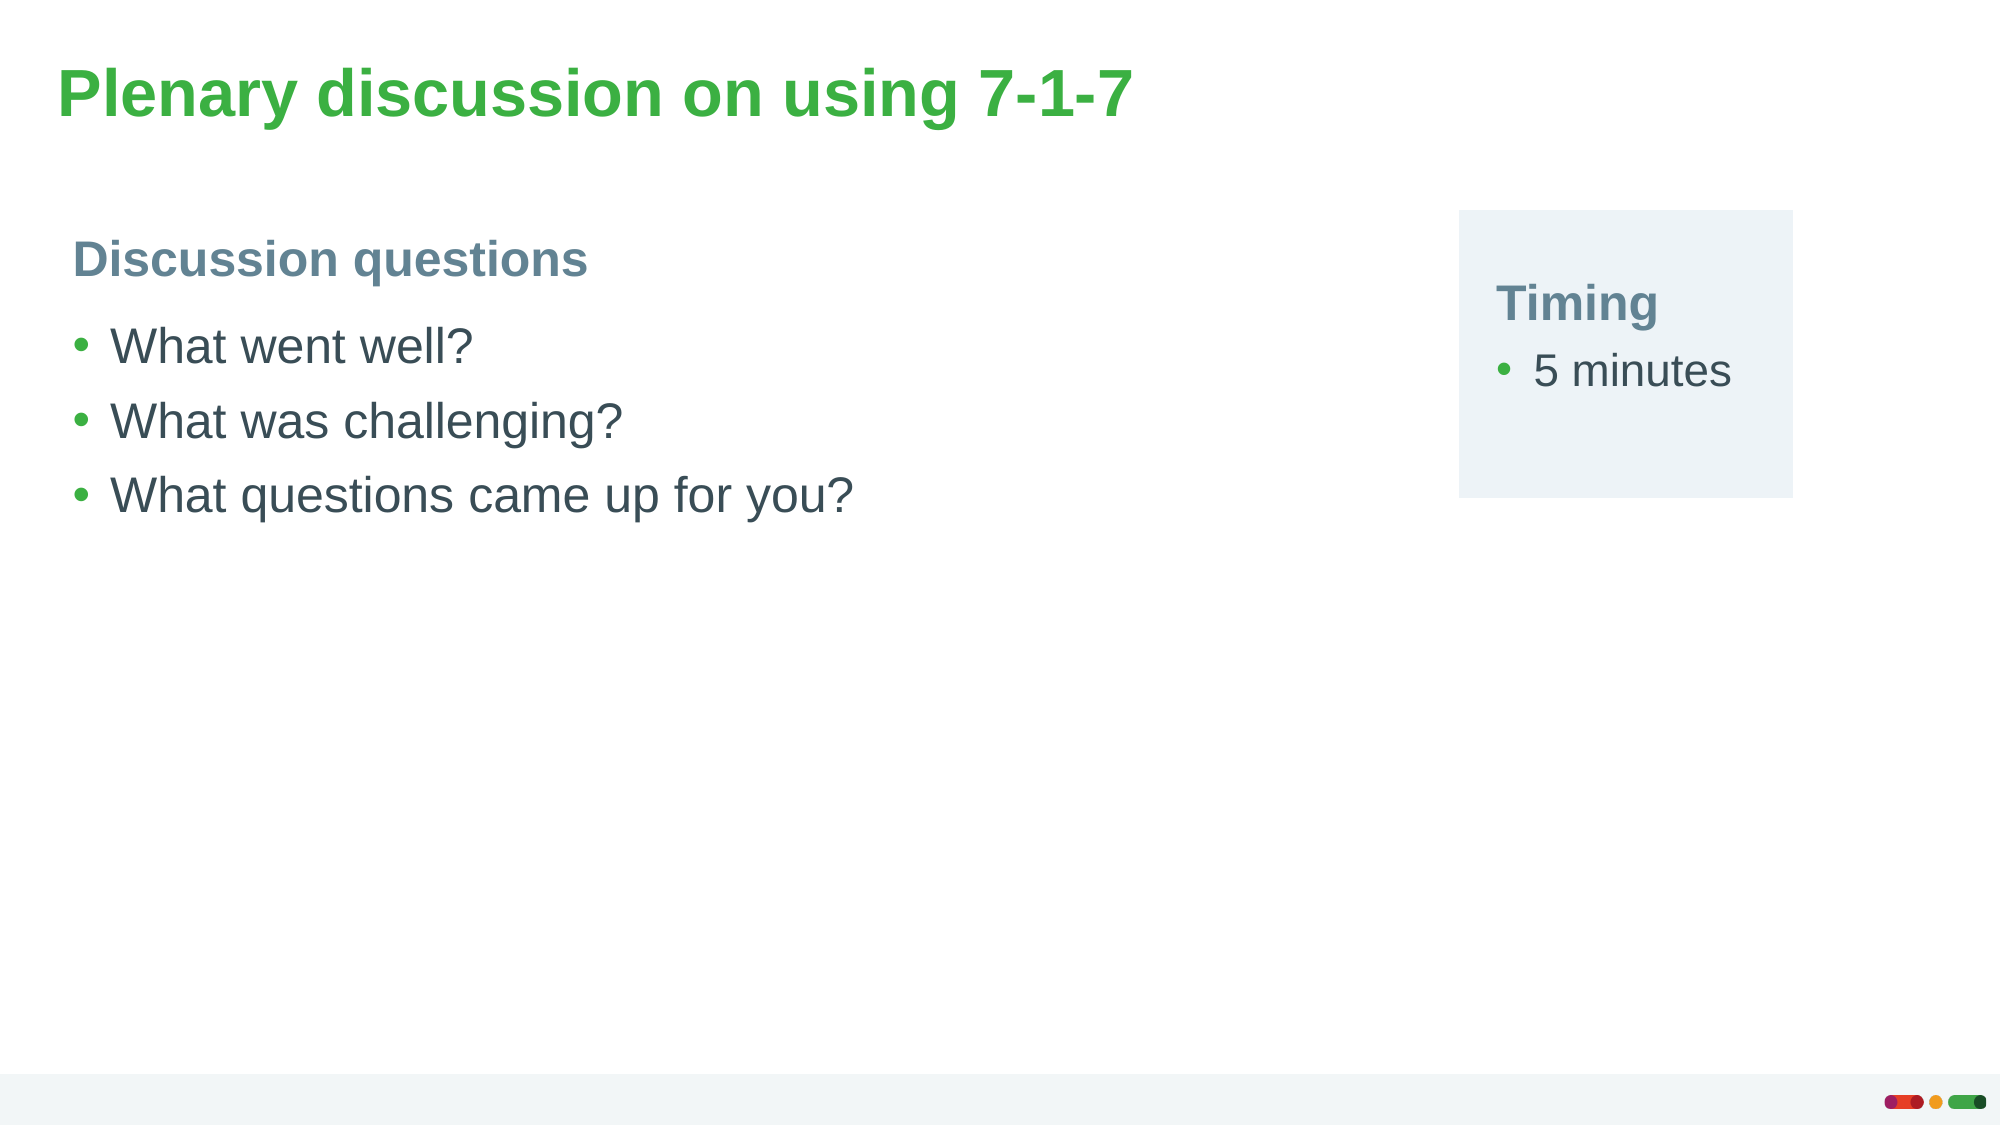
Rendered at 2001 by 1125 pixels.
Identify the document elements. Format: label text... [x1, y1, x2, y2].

list 5 minutes [1481, 339, 1767, 459]
list What went well? What was challenging? What questions came up for you? [57, 312, 1348, 998]
list Timing [1481, 204, 1783, 340]
text_box [1457, 208, 1796, 500]
title Plenary discussion on using 7-1-7 [42, 42, 1768, 207]
list Discussion questions [57, 159, 904, 295]
